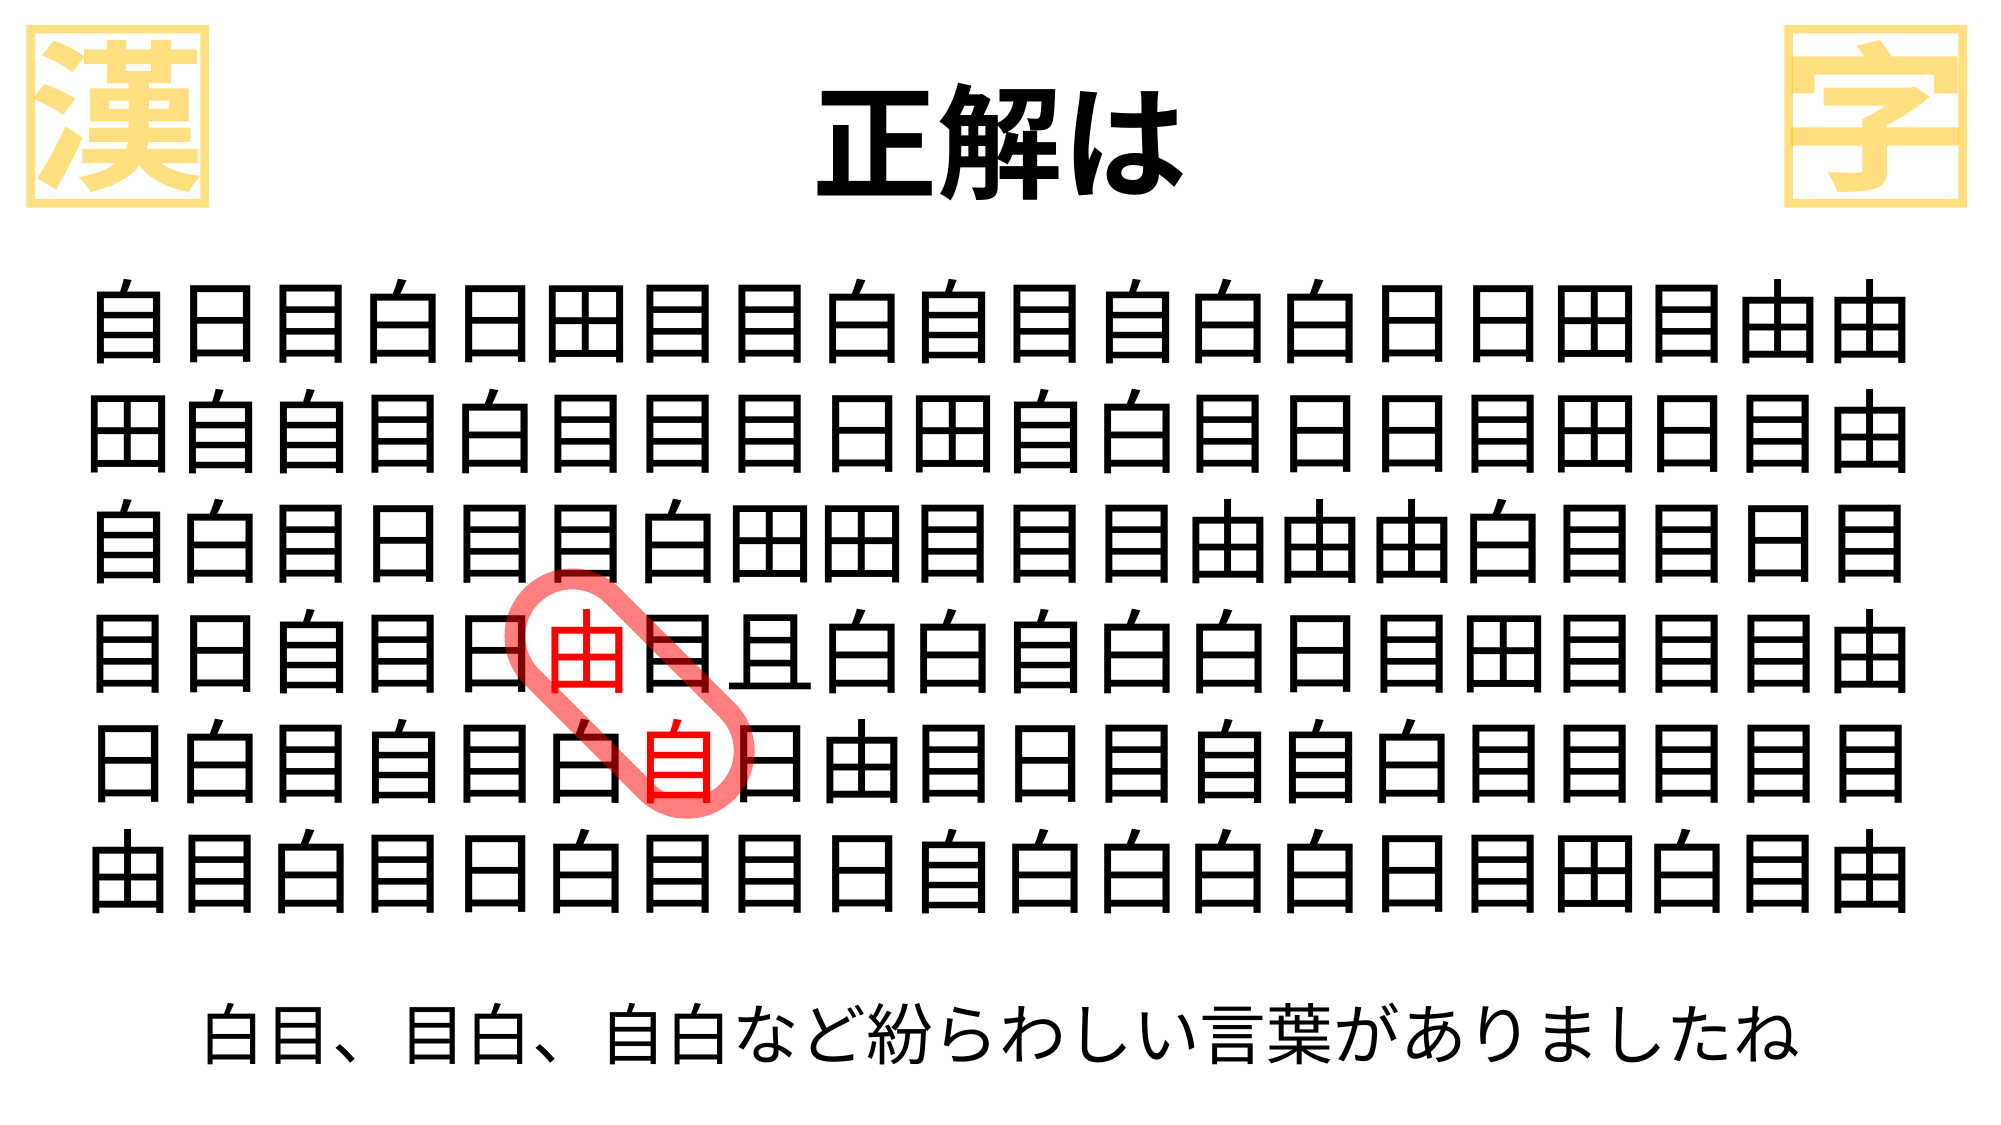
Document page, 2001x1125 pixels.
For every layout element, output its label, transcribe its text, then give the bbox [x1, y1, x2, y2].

text_box 自日目白日田目目白自目自白白日日田目由由 田自自目白目目目日田自白目日日目田日目由 自白目日目目白田田目目目由由由白目目日目 目日自目日由目且白白自白白日目田目目目由 日白目自目白自日由目日目自自白目目目目目 由目白目日白目目日自白白白白日目田白目由 [67, 257, 1933, 932]
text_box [26, 24, 210, 208]
text_box 正解は [0, 57, 2000, 222]
text_box 白目、目白、自白など紛らわしい言葉がありましたね [184, 985, 1816, 1081]
text_box [513, 577, 746, 810]
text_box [1784, 24, 1968, 208]
